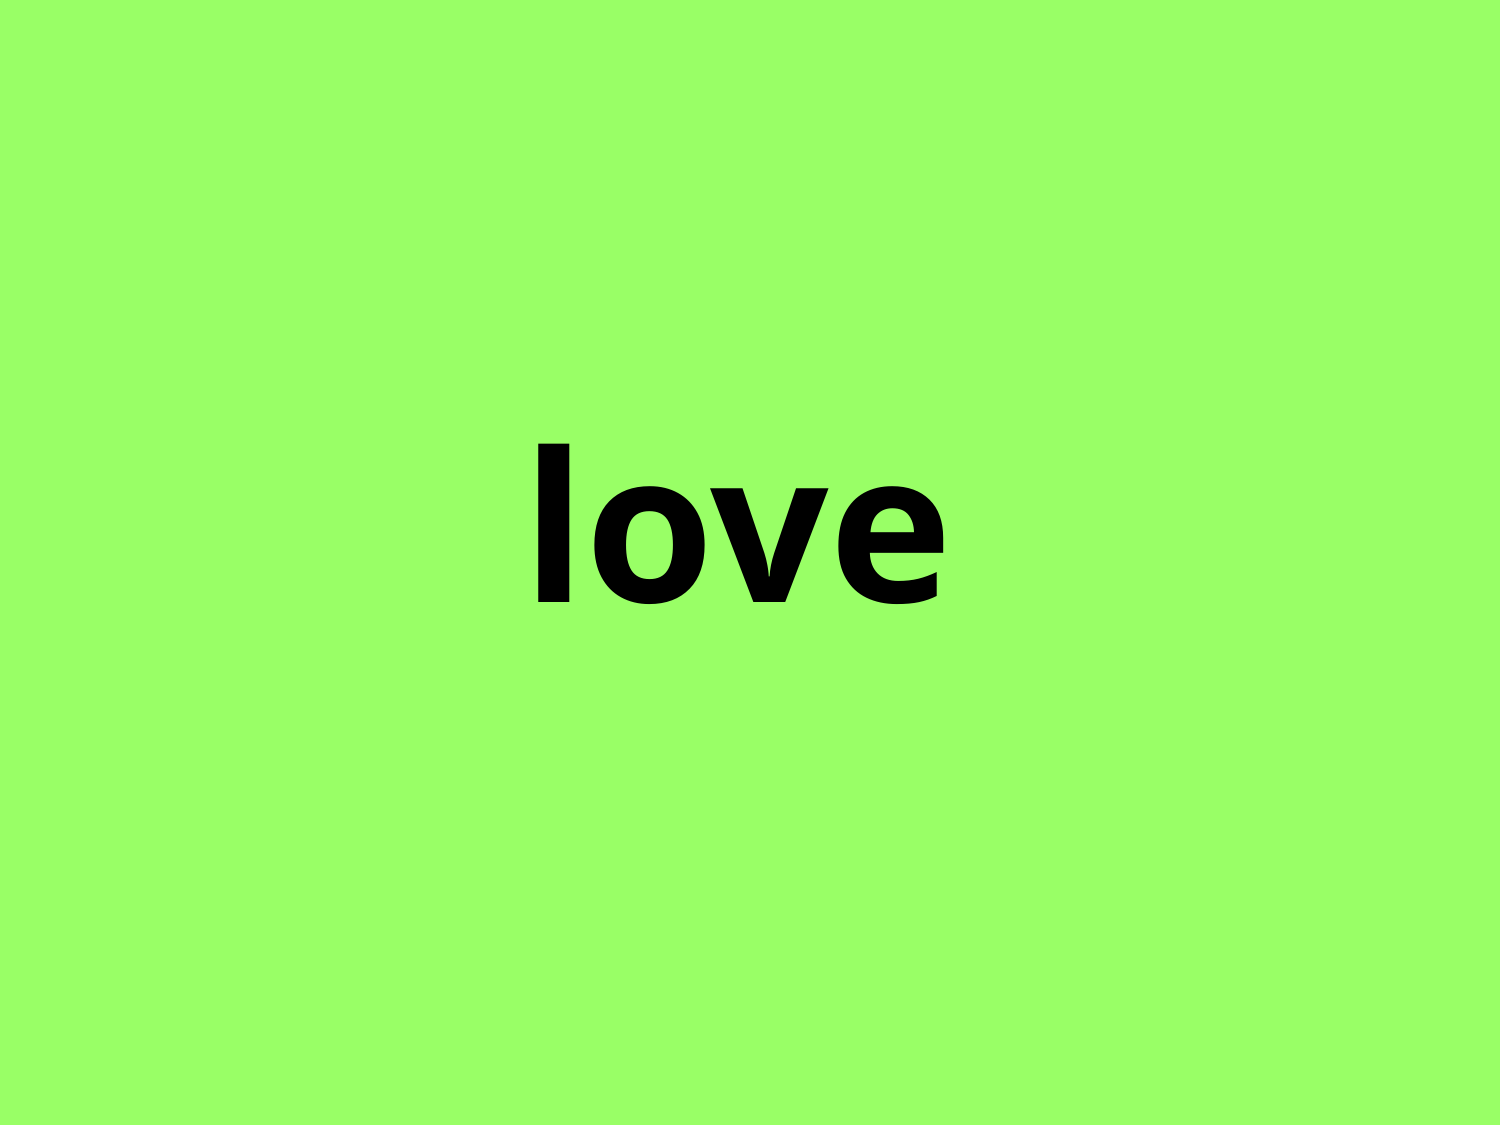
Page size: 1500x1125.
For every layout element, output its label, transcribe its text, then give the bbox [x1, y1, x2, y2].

title love [99, 424, 1376, 613]
